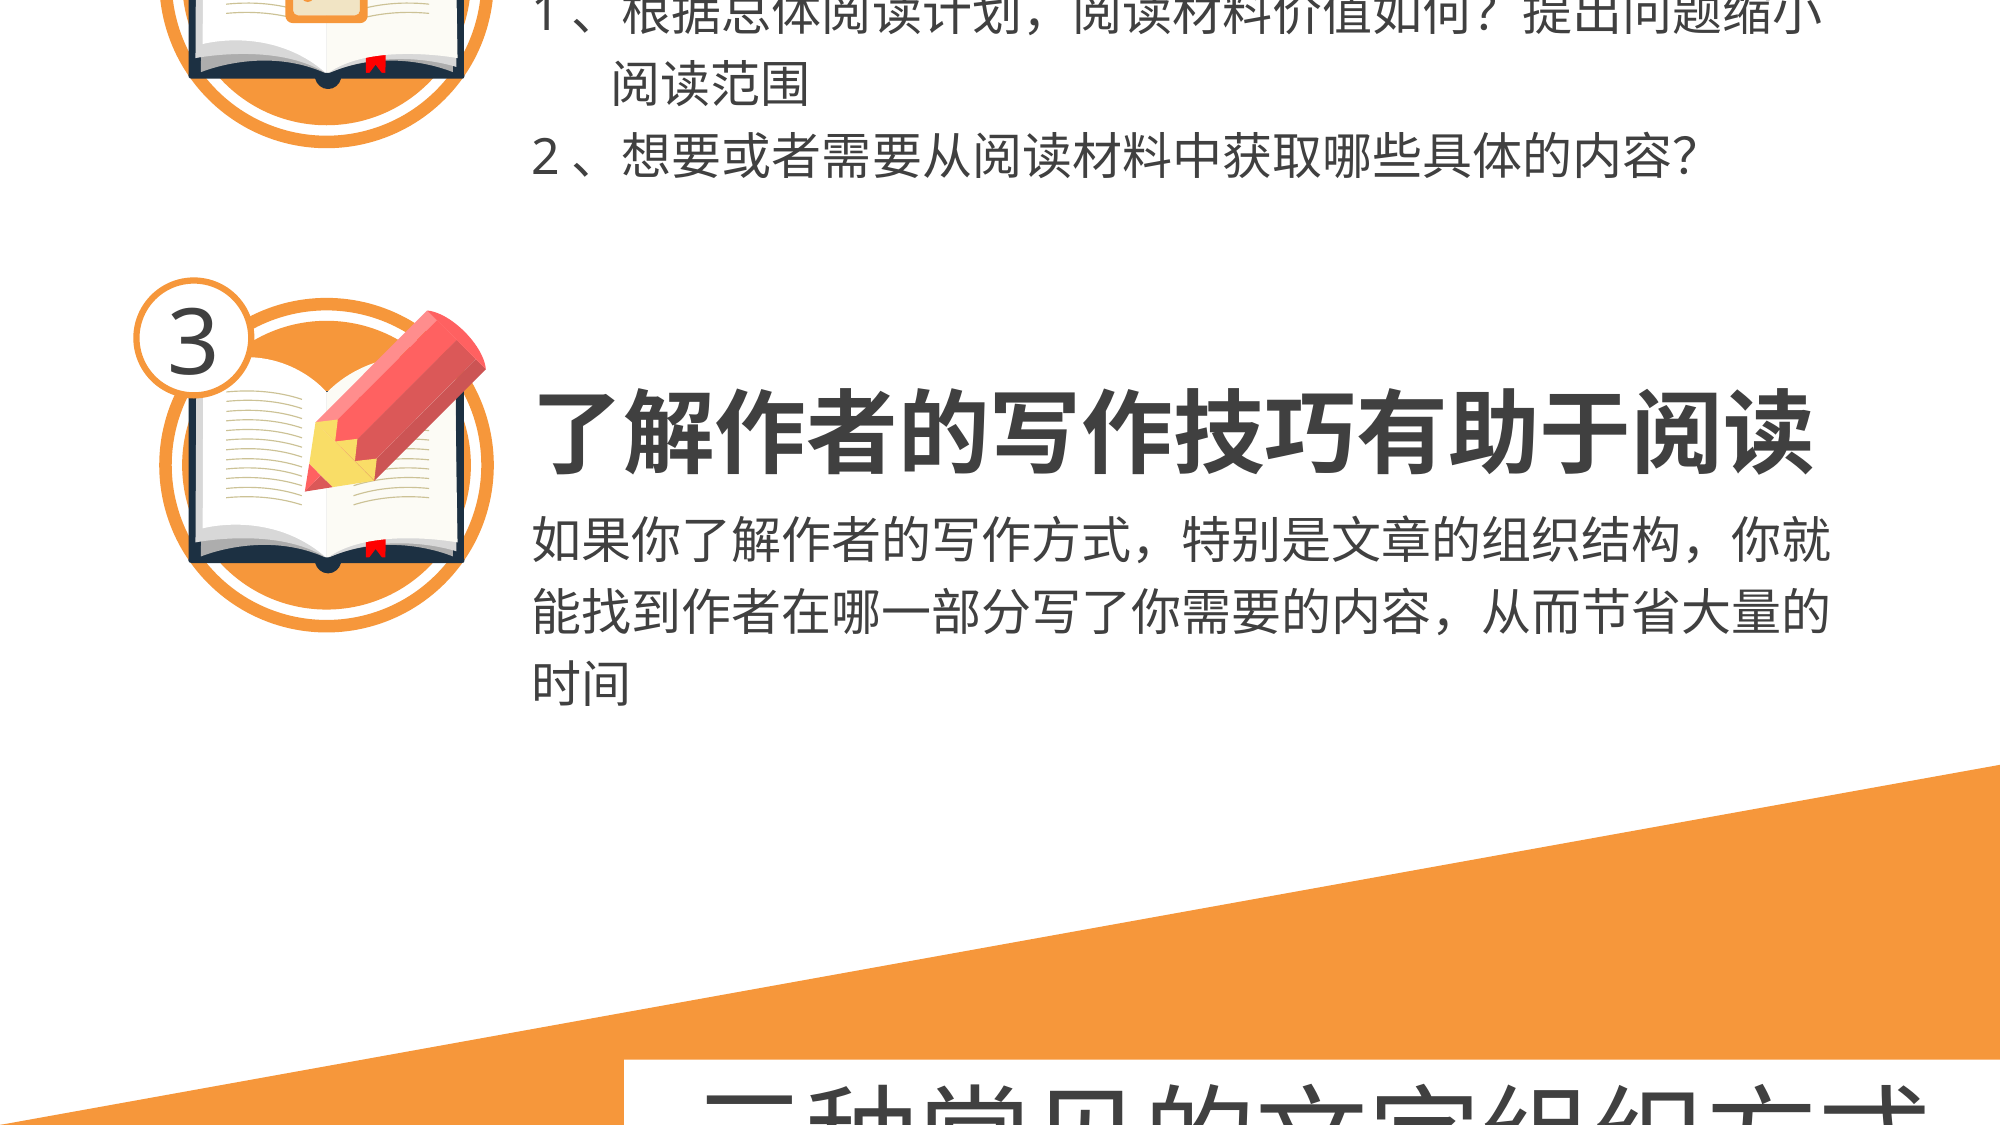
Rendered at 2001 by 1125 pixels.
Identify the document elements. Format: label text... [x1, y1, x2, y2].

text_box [285, 0, 368, 24]
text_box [304, 310, 486, 492]
text_box [0, 763, 2000, 1124]
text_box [136, 0, 1864, 725]
text_box 三种常见的文字组织方式 [624, 1059, 2000, 1125]
